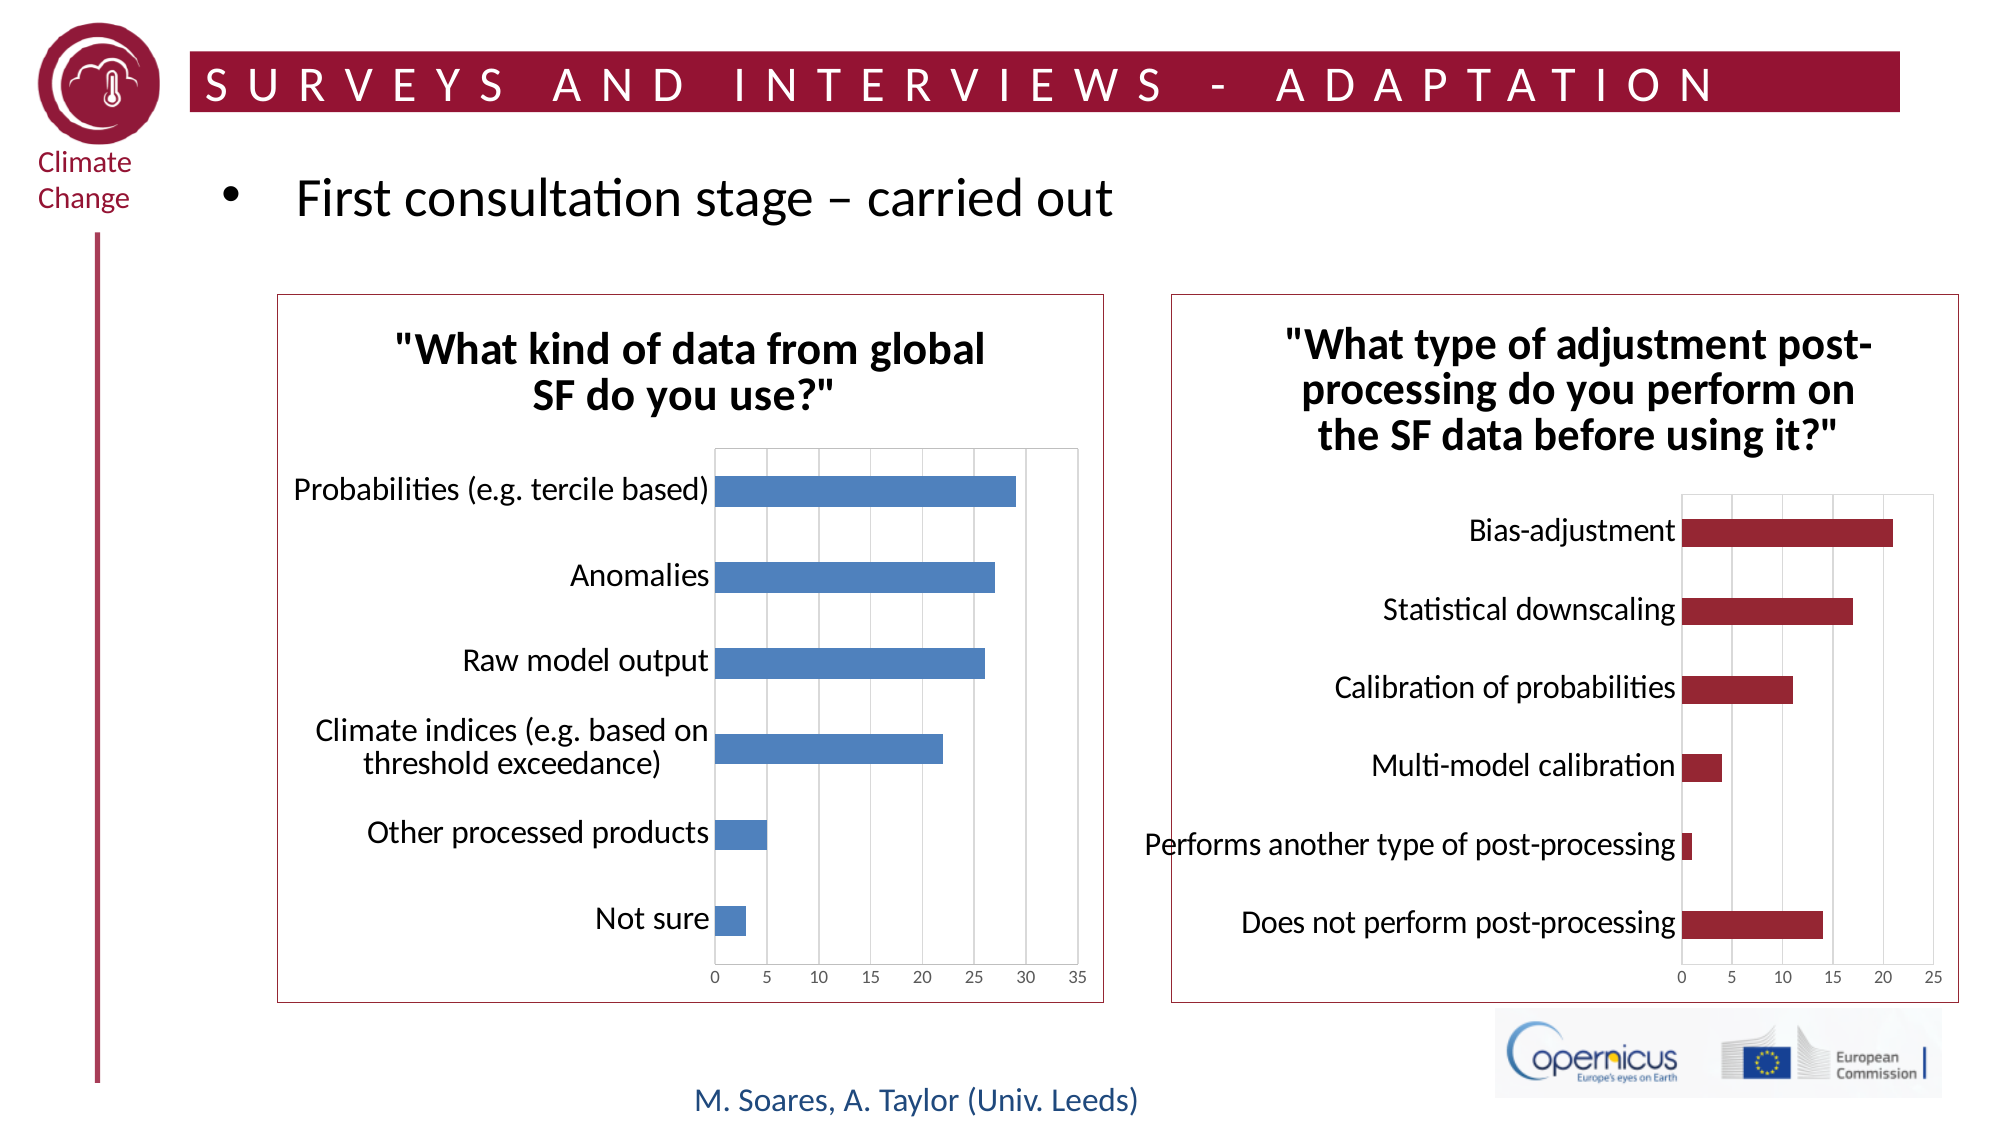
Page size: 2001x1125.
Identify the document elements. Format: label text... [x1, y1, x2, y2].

text_box M. Soares, A. Taylor (Univ. Leeds) [680, 1069, 1171, 1125]
title SURVEYS AND INTERVIEWS - ADAPTATION [189, 51, 1900, 113]
chart [276, 293, 1105, 1004]
list First consultation stage – carried out [206, 153, 1900, 990]
picture [25, 4, 171, 155]
picture [1495, 1008, 1942, 1098]
chart [1144, 293, 1959, 1004]
